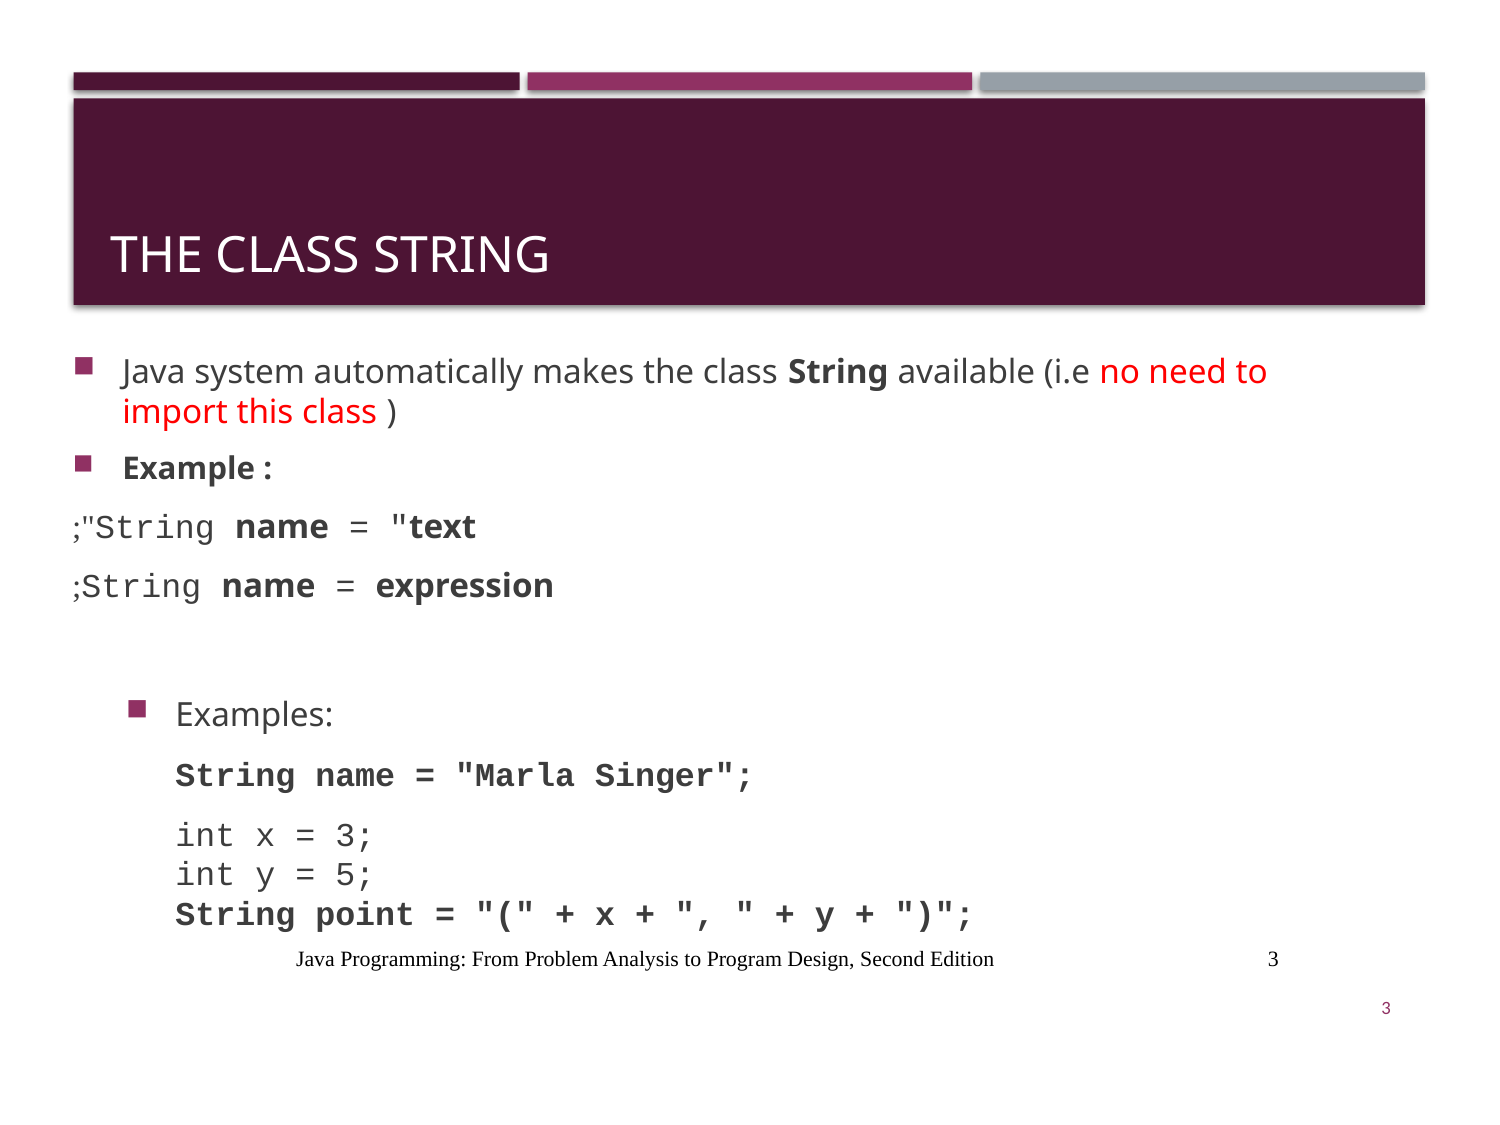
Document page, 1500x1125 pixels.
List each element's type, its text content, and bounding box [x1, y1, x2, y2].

slide_number 3 [1279, 977, 1406, 1037]
list Java system automatically makes the class String available (i.e no need to import this class ) Example : String name = "text"; String name = expression; Examples: String name = "Marla Singer"; int x = 3; int y = 5; String point = "(" + x + ", " + y + ")"; [57, 316, 1388, 966]
title The class String [95, 112, 1406, 291]
